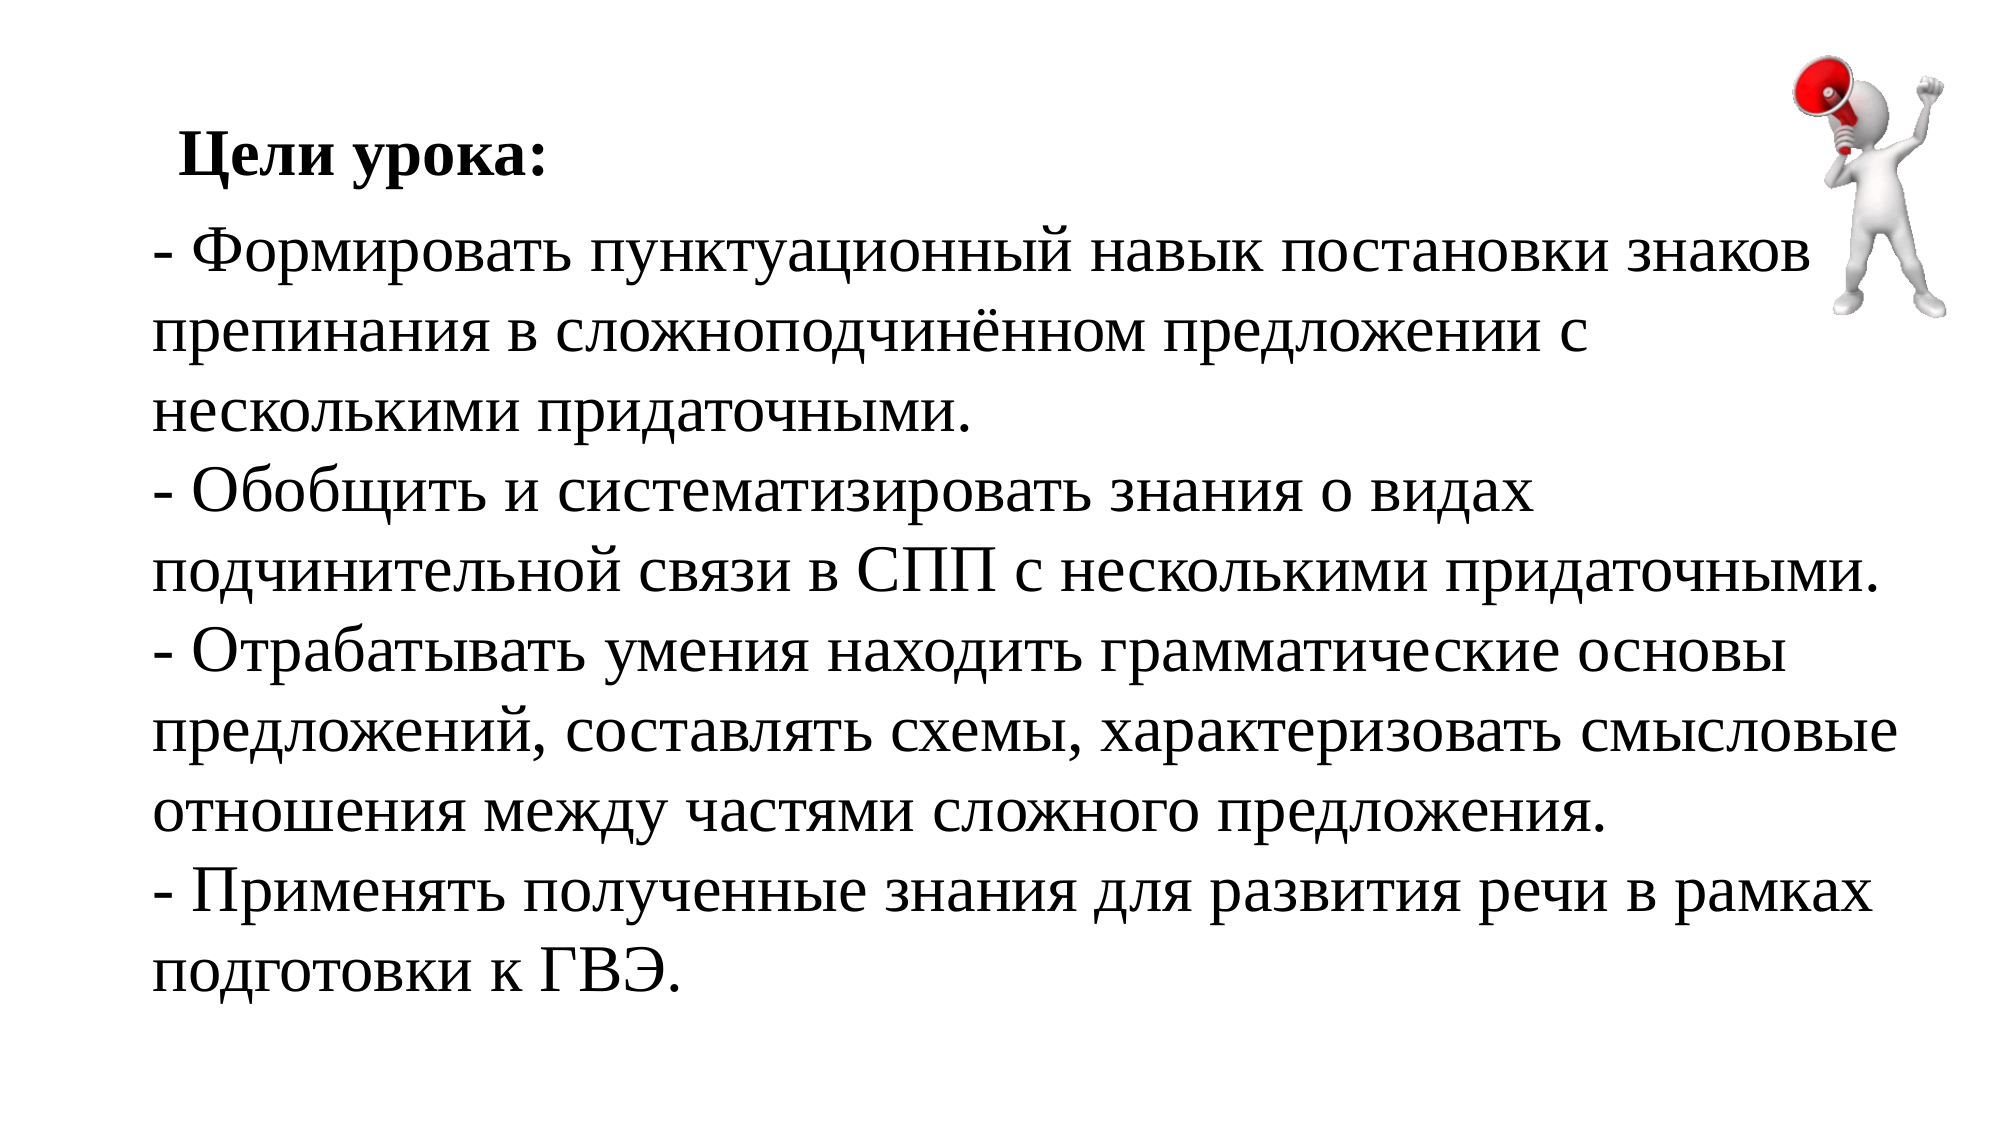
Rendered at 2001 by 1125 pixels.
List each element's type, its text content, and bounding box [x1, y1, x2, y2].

text_box - Формировать пунктуационный навык постановки знаков препинания в сложноподчинённом предложении с несколькими придаточными. - Обобщить и систематизировать знания о видах подчинительной связи в СПП с несколькими придаточными. - Отрабатывать умения находить грамматические основы предложений, составлять схемы, характеризовать смысловые отношения между частями сложного предложения. - Применять полученные знания для развития речи в рамках подготовки к ГВЭ. [138, 197, 1955, 1012]
picture [1764, 37, 2000, 358]
text_box Цели урока: [163, 101, 565, 197]
